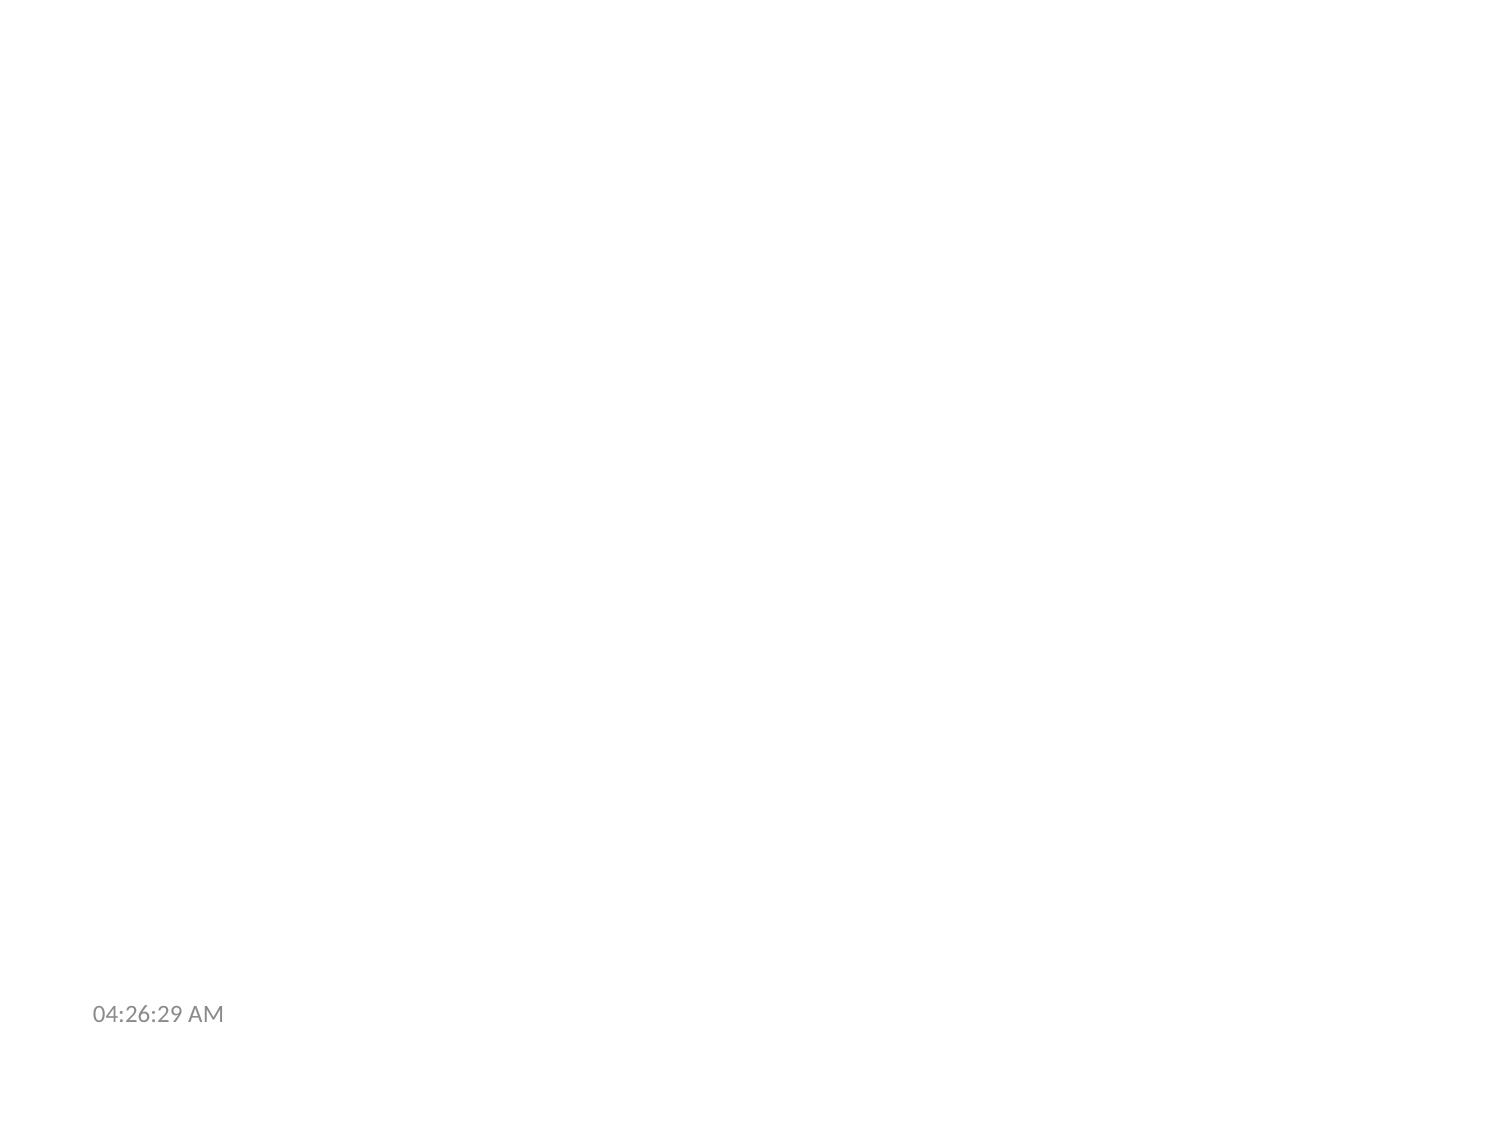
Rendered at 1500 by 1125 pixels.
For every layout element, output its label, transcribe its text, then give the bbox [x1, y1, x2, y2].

text_box 3:35:09 PM [77, 982, 428, 1043]
